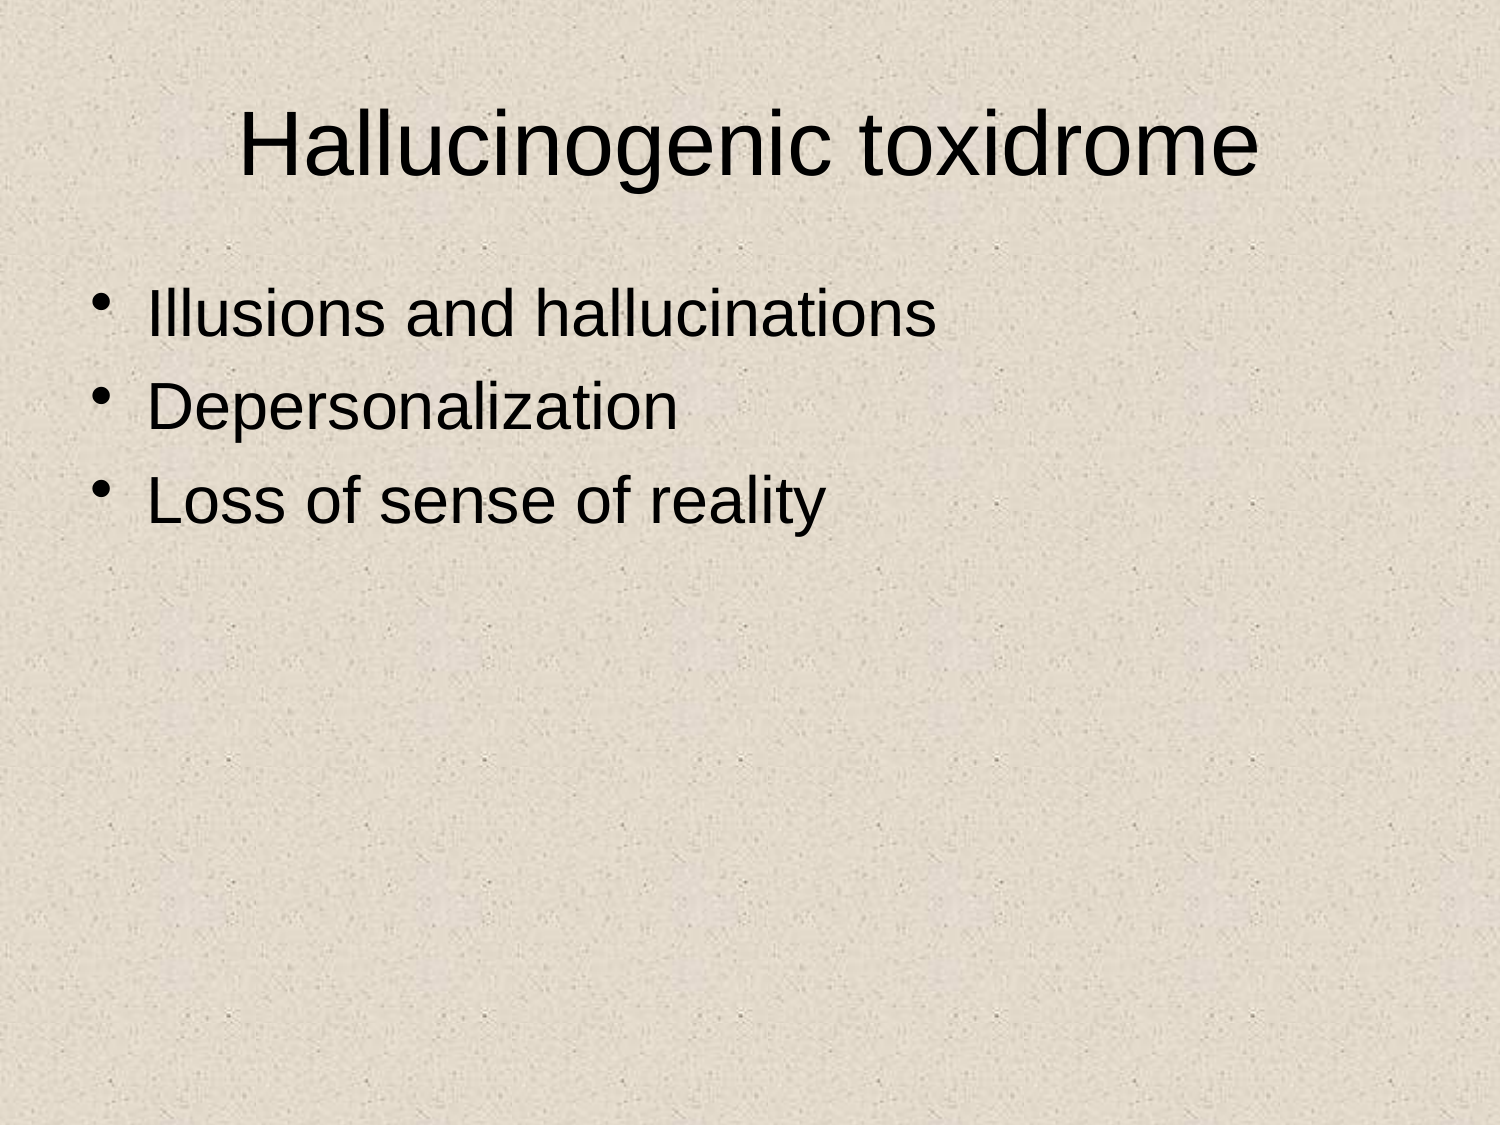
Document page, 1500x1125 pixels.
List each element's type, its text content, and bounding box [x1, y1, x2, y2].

title Hallucinogenic toxidrome [75, 45, 1425, 233]
picture [0, 0, 1500, 1125]
list Illusions and hallucinations Depersonalization Loss of sense of reality [75, 262, 1425, 1005]
